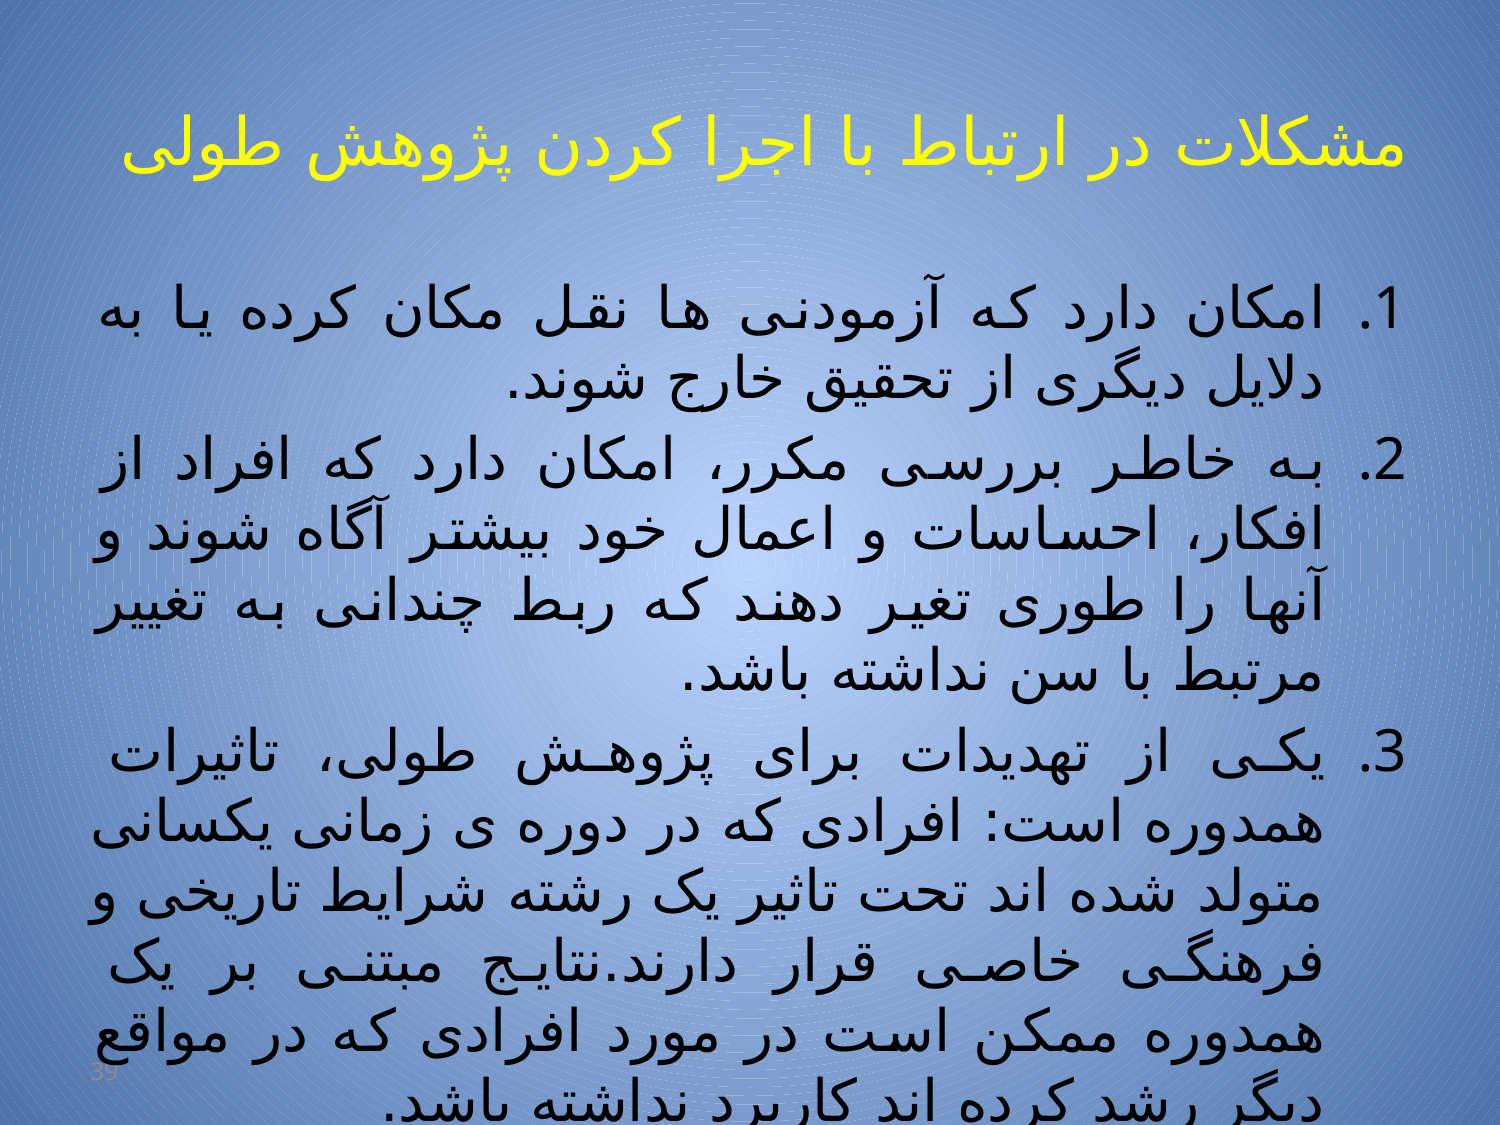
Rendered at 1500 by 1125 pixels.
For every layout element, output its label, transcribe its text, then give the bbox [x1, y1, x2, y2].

slide_number 39 [75, 1042, 425, 1103]
title مشکلات در ارتباط با اجرا کردن پژوهش طولی [75, 45, 1425, 233]
list امکان دارد که آزمودنی ها نقل مکان کرده یا به دلایل دیگری از تحقیق خارج شوند. به خاطر بررسی مکرر، امکان دارد که افراد از افکار، احساسات و اعمال خود بیشتر آگاه شوند و آنها را طوری تغیر دهند که ربط چندانی به تغییر مرتبط با سن نداشته باشد. یکی از تهدیدات برای پژوهش طولی، تاثیرات همدوره است: افرادی که در دوره ی زمانی یکسانی متولد شده اند تحت تاثیر یک رشته شرایط تاریخی و فرهنگی خاصی قرار دارند.نتایج مبتنی بر یک همدوره ممکن است در مورد افرادی که در مواقع دیگر رشد کرده اند کاربرد نداشته باشد. [75, 262, 1425, 1005]
